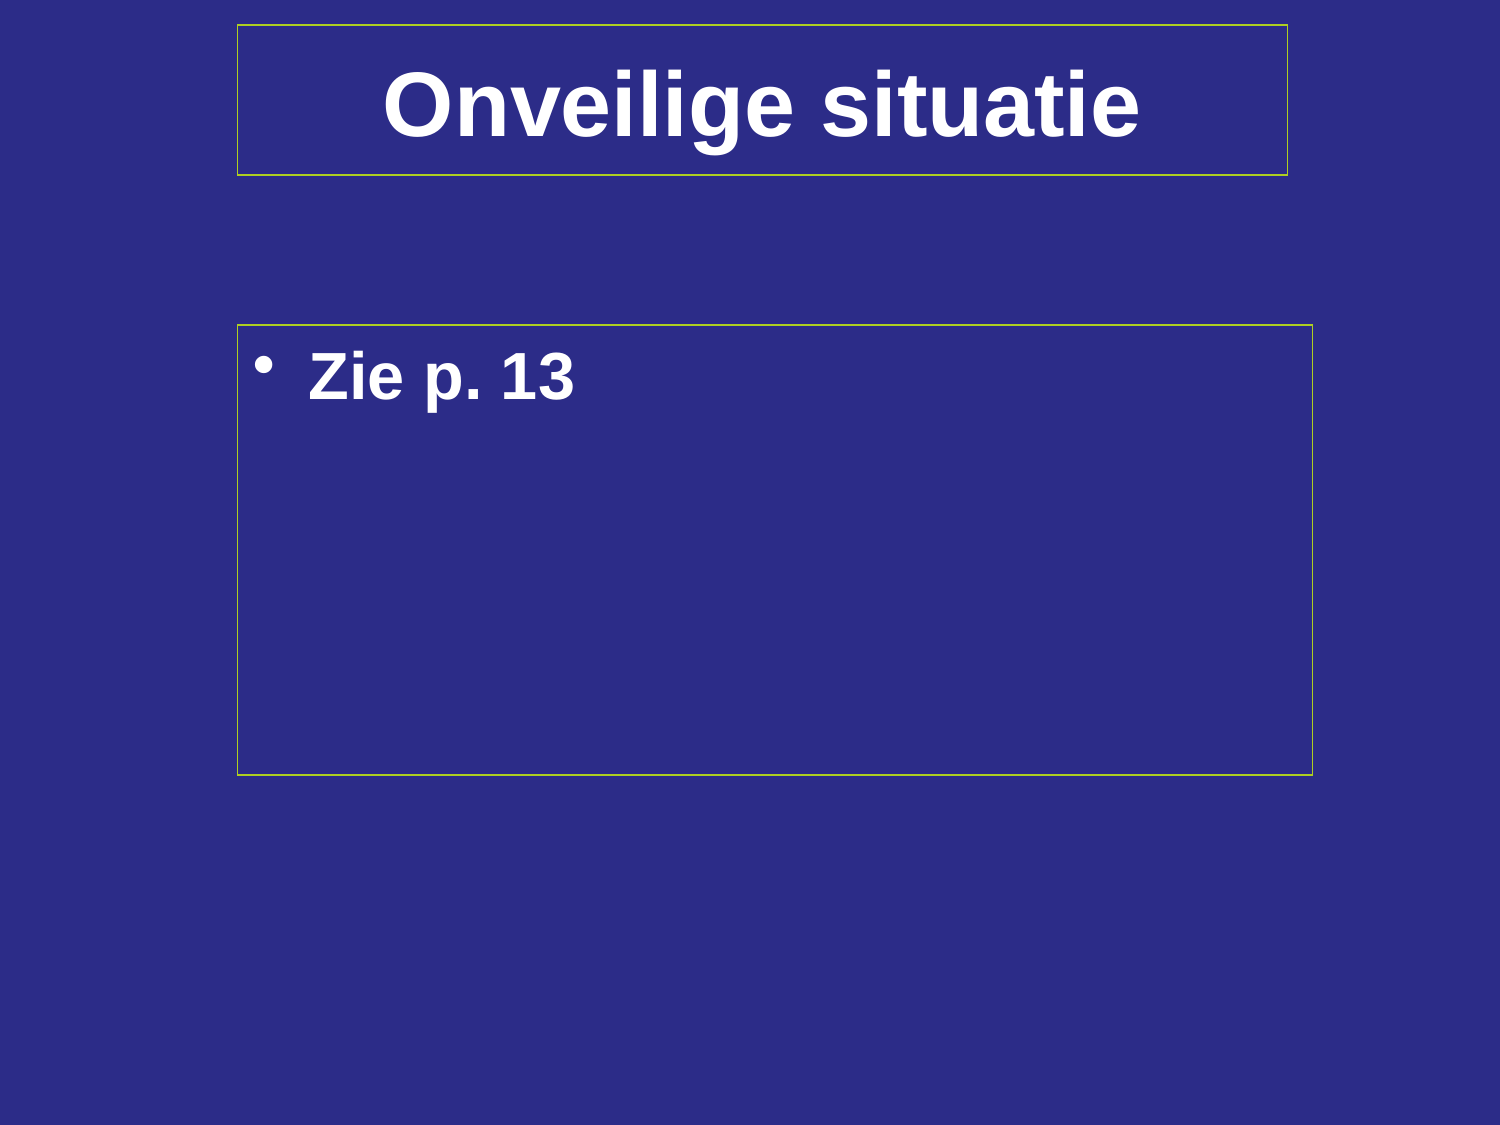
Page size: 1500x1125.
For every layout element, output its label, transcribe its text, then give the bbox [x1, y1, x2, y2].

list Zie p. 13 [237, 324, 1313, 776]
title Onveilige situatie [237, 24, 1288, 176]
